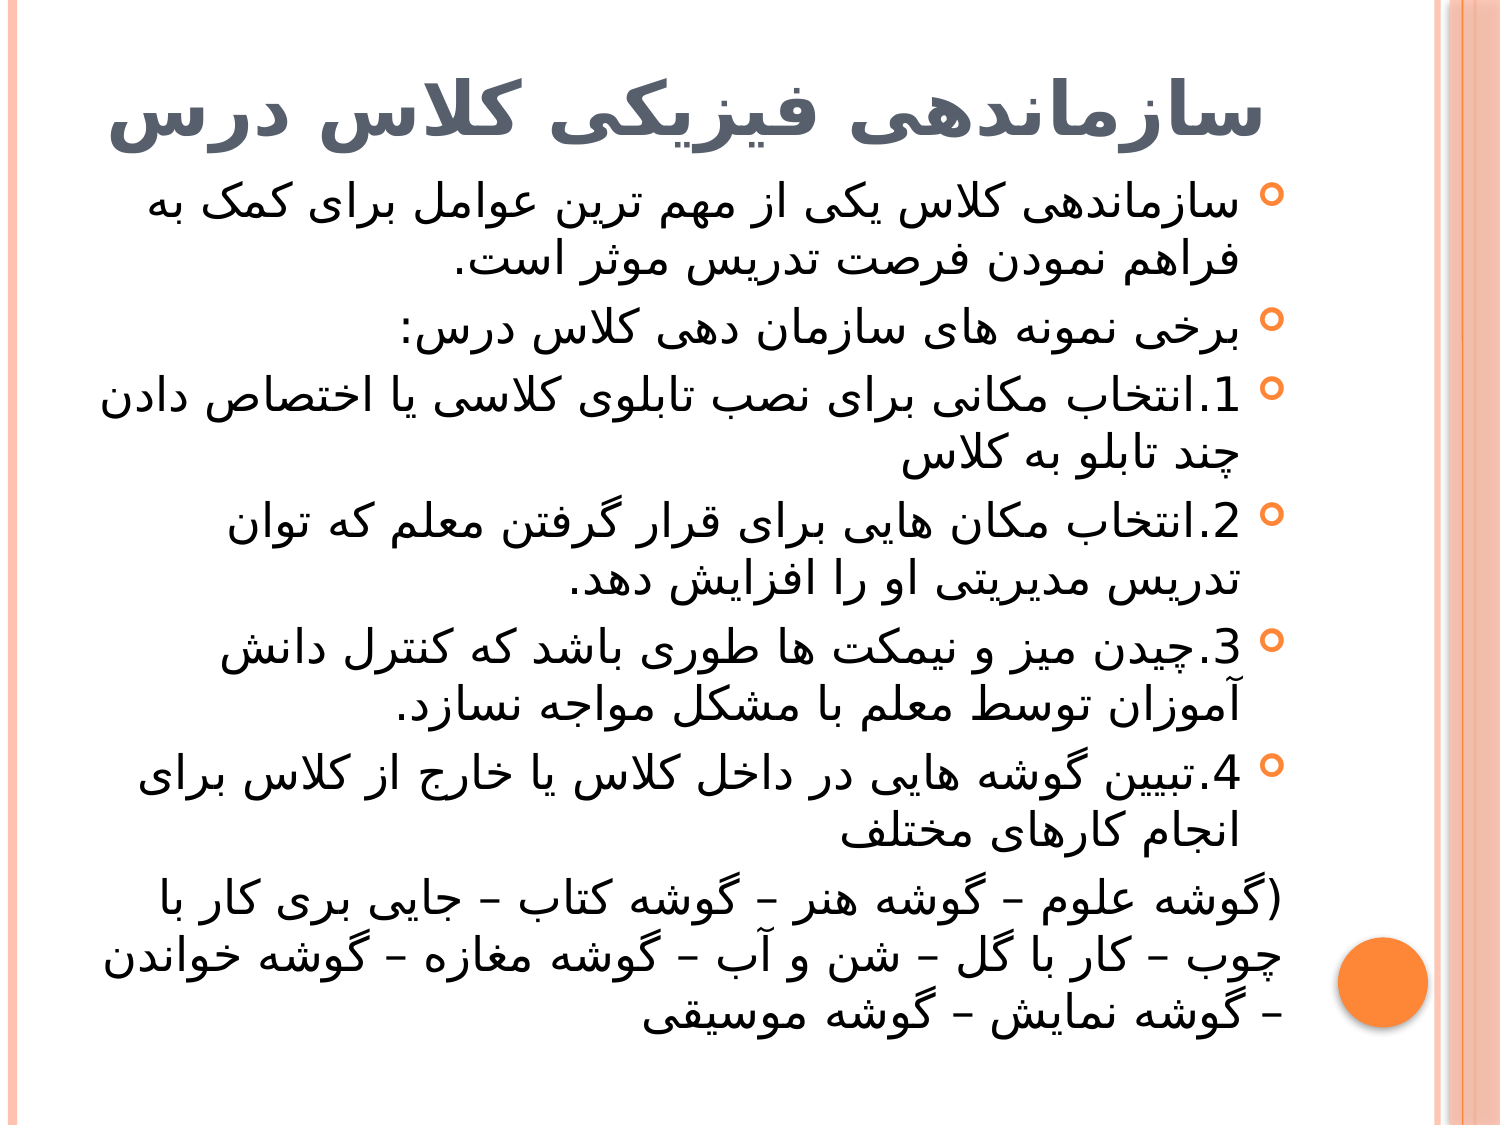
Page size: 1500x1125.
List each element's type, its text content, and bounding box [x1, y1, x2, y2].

list سازماندهی کلاس یکی از مهم ترین عوامل برای کمک به فراهم نمودن فرصت تدریس موثر است. برخی نمونه های سازمان دهی کلاس درس: 1. انتخاب مکانی برای نصب تابلوی کلاسی یا اختصاص دادن چند تابلو به کلاس 2. انتخاب مکان هایی برای قرار گرفتن معلم که توان تدریس مدیریتی او را افزایش دهد. 3. چیدن میز و نیمکت ها طوری باشد که کنترل دانش آموزان توسط معلم با مشکل مواجه نسازد. 4. تبیین گوشه هایی در داخل کلاس یا خارج از کلاس برای انجام کارهای مختلف (گوشه علوم – گوشه هنر – گوشه کتاب – جایی بری کار با چوب – کار با گل – شن و آب – گوشه مغازه – گوشه خواندن – گوشه نمایش – گوشه موسیقی [75, 162, 1300, 1050]
title سازماندهی فیزیکی کلاس درس [75, 45, 1300, 162]
